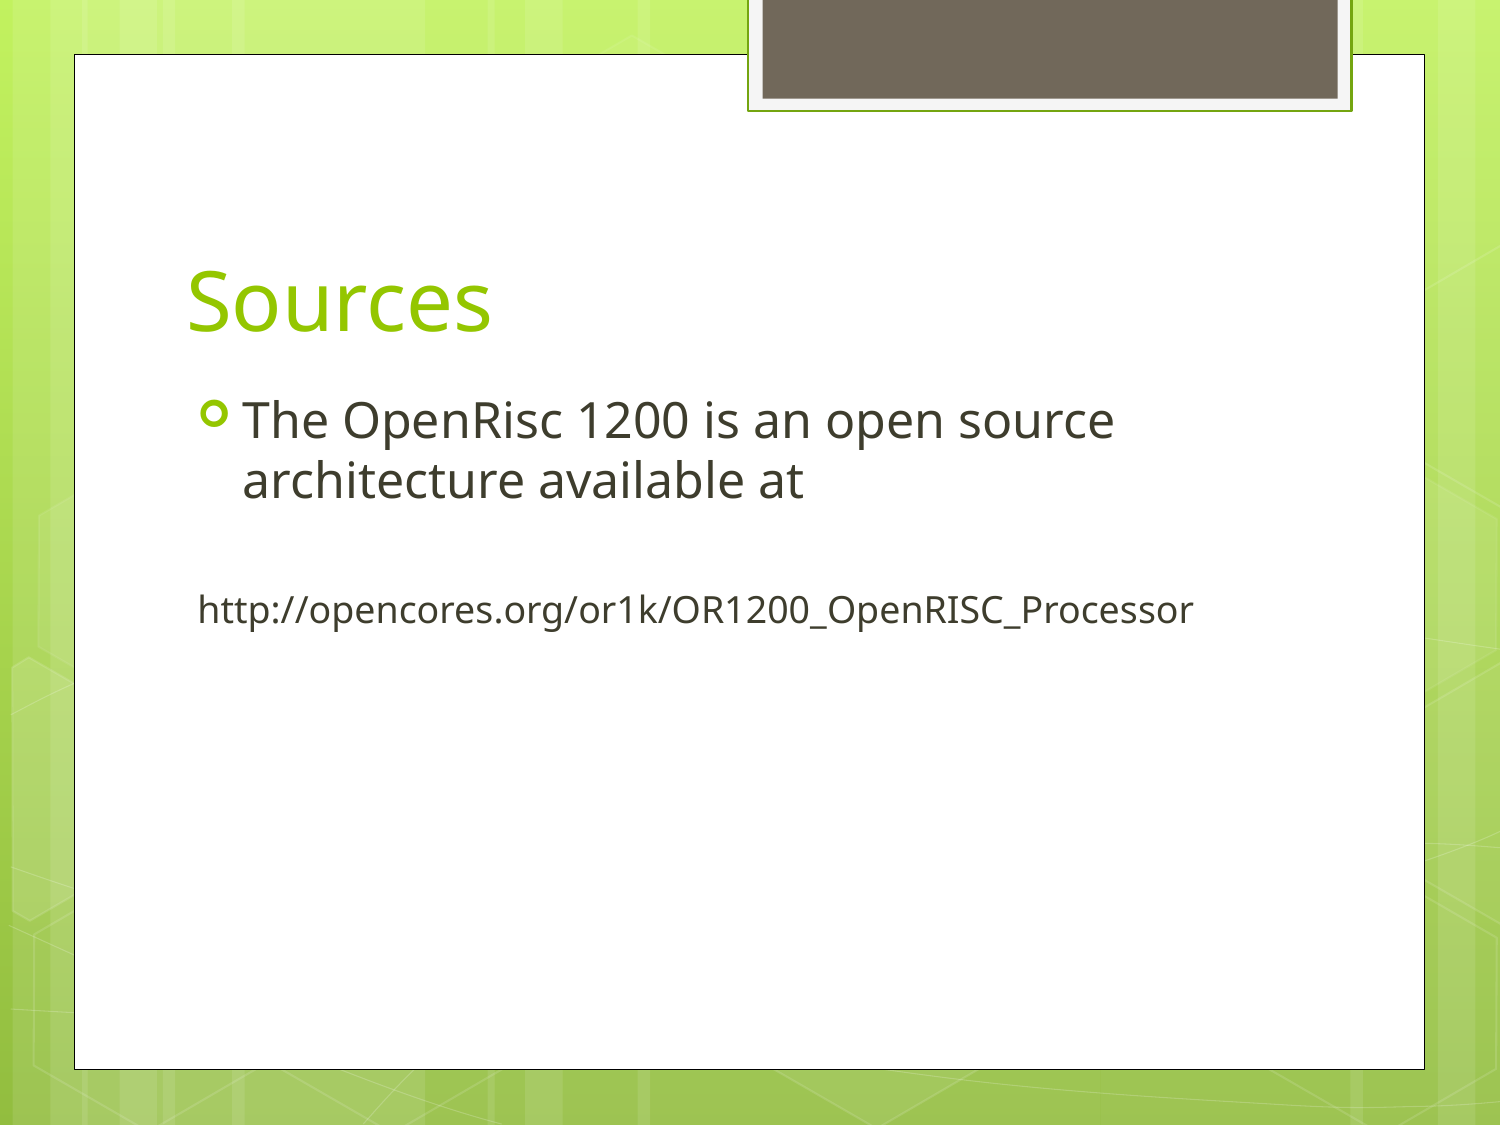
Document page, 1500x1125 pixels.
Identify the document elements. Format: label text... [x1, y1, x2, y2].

title Sources [171, 168, 1324, 357]
list The OpenRisc 1200 is an open source architecture available at http://opencores.org/or1k/OR1200_OpenRISC_Processor [171, 381, 1283, 957]
